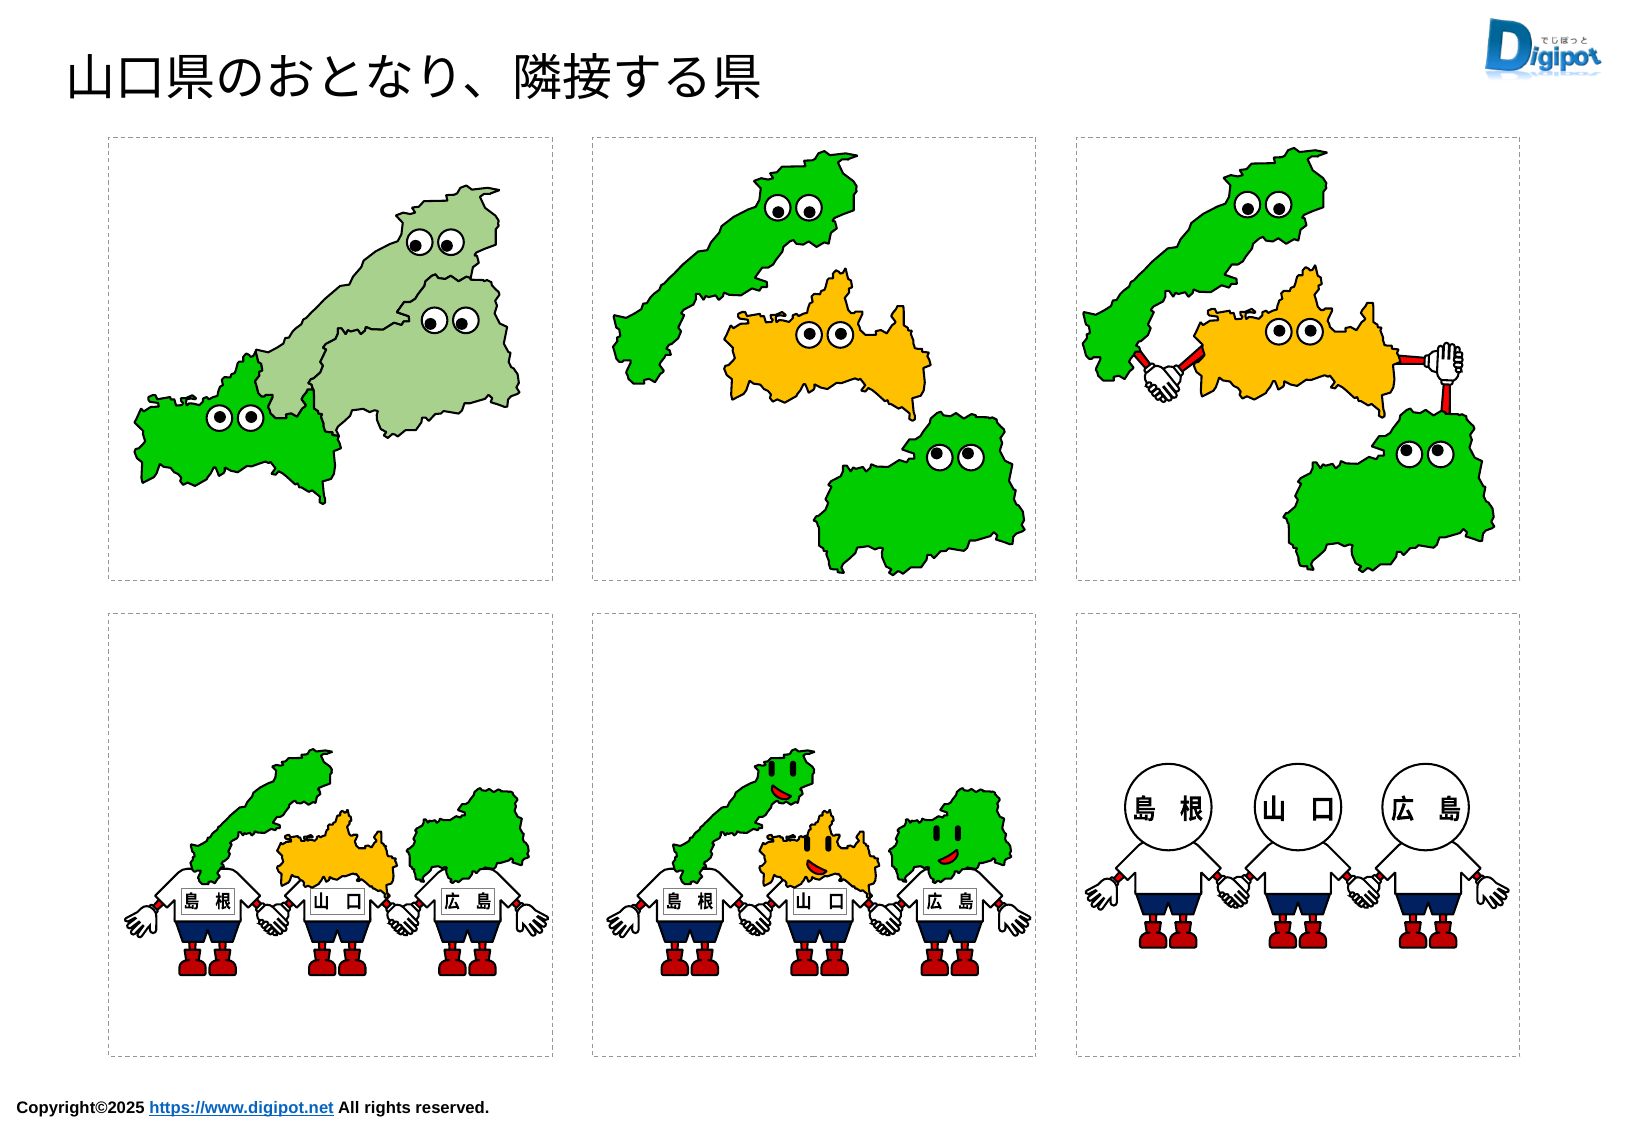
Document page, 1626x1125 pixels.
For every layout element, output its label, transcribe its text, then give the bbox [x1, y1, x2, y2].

picture [1485, 18, 1602, 82]
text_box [609, 749, 1028, 976]
text_box 山口県のおとなり、隣接する県 [50, 38, 777, 113]
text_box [1087, 763, 1507, 948]
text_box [1082, 147, 1495, 573]
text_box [613, 151, 1025, 576]
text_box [134, 185, 520, 504]
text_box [126, 749, 546, 976]
